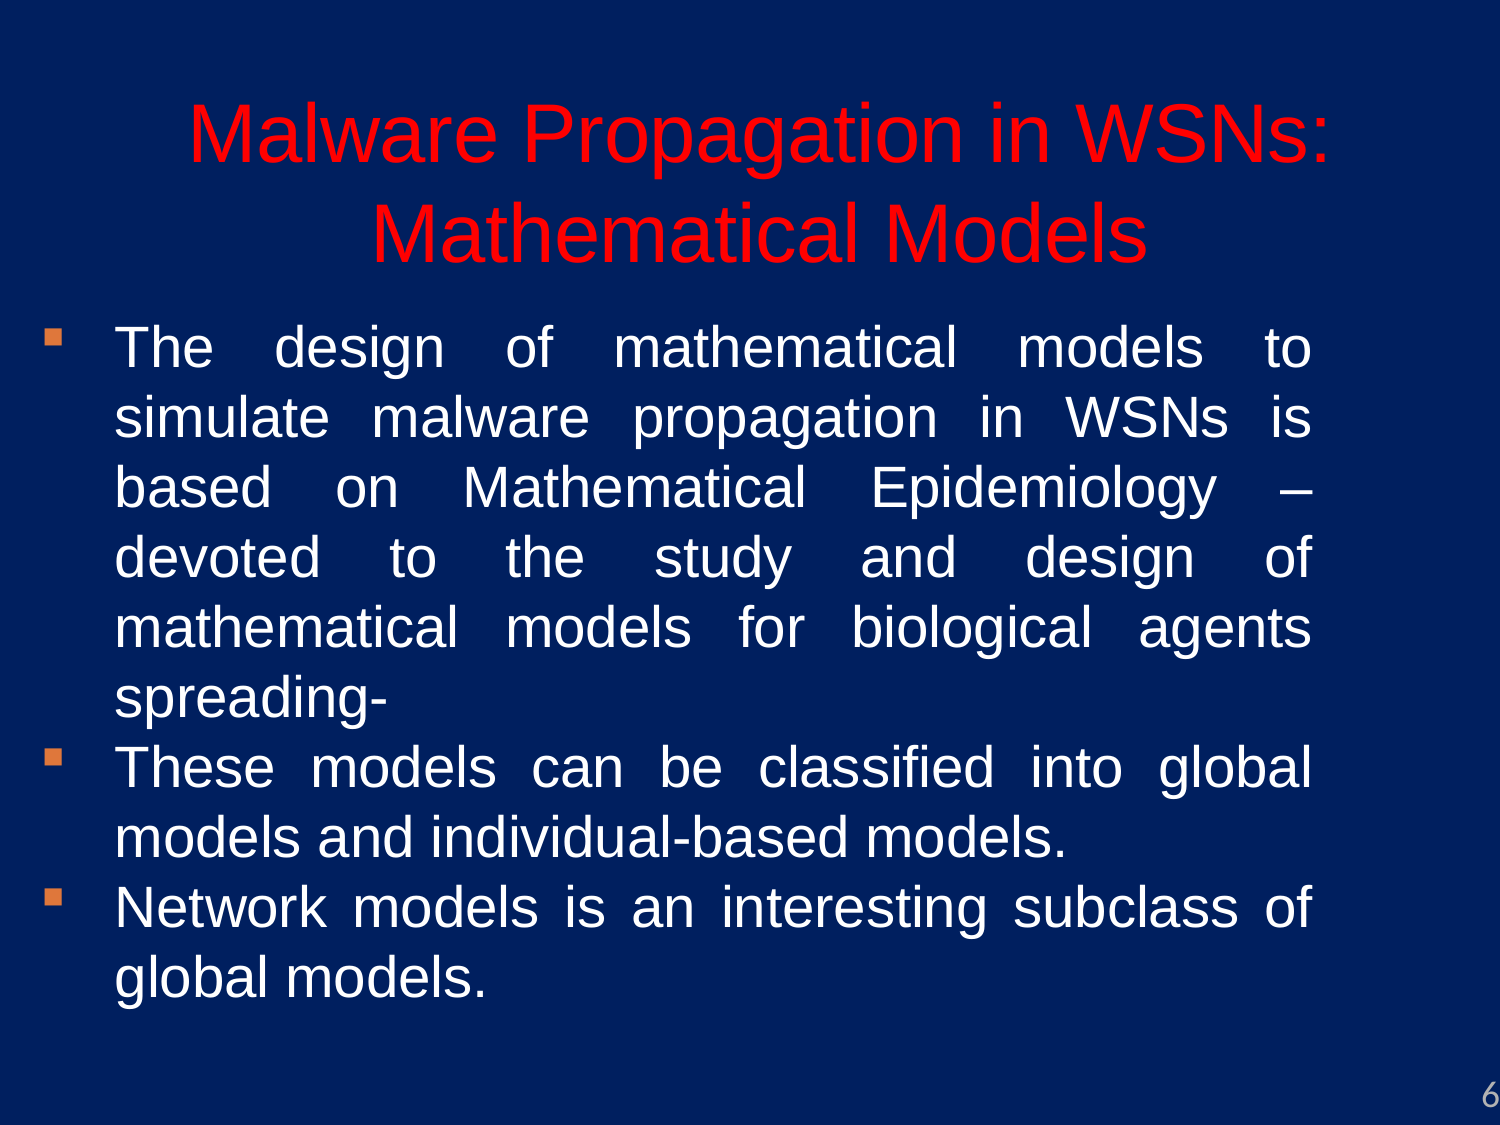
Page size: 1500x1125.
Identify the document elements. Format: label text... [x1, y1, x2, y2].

text_box The design of mathematical models to simulate malware propagation in WSNs is based on Mathematical Epidemiology –devoted to the study and design of mathematical models for biological agents spreading- These models can be classified into global models and individual-based models. Network models is an interesting subclass of global models. [37, 309, 1313, 1010]
title Malware Propagation in WSNs: Mathematical Models [44, 53, 1456, 279]
slide_number 6 [1437, 1069, 1500, 1125]
